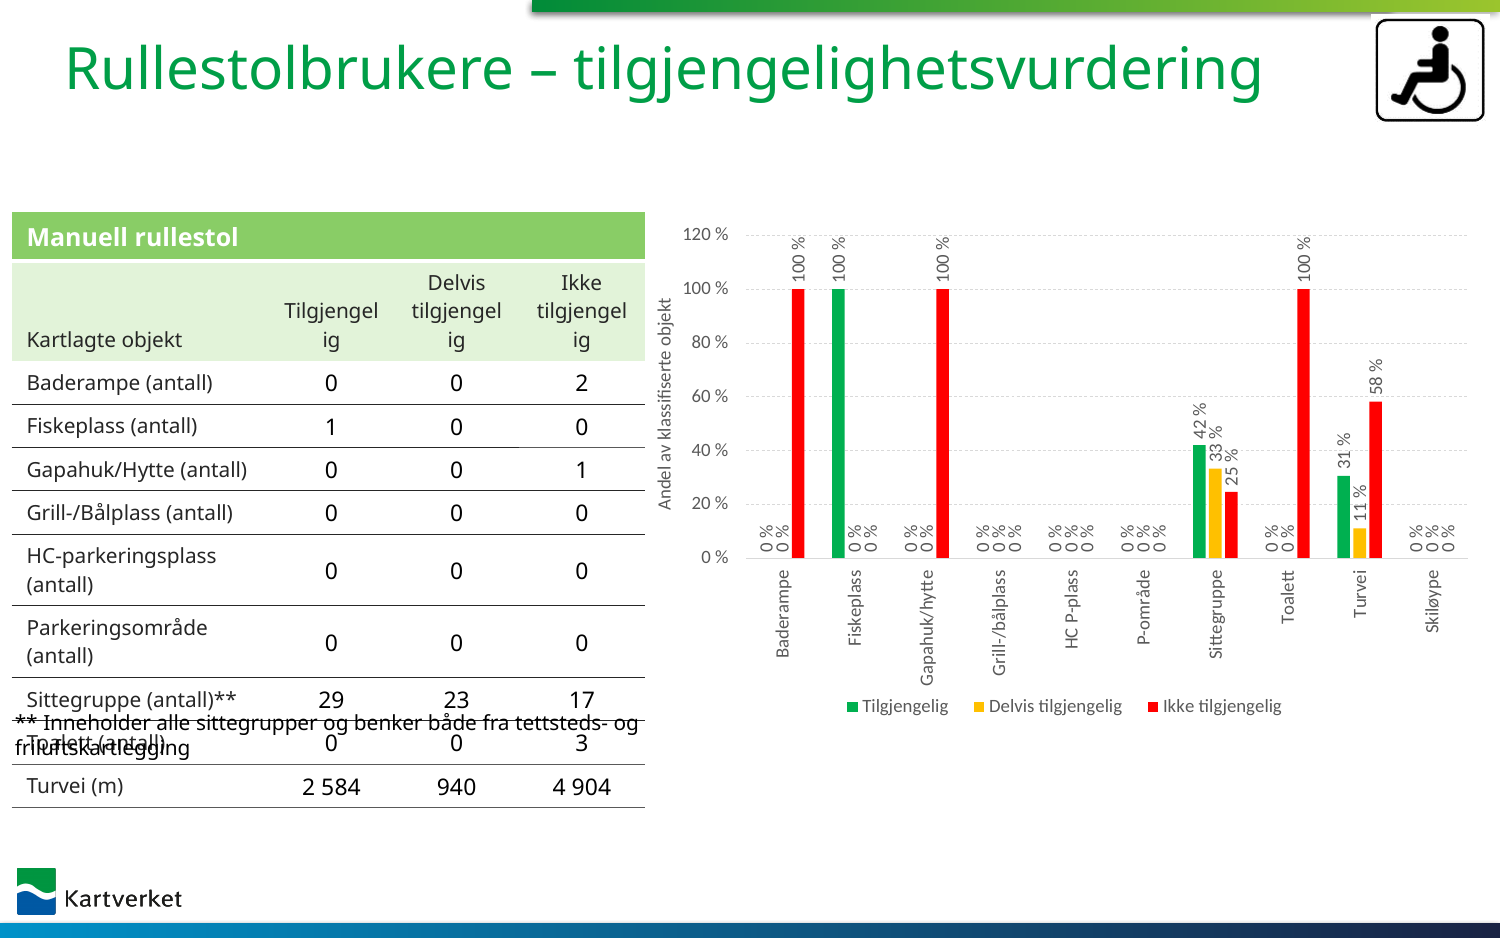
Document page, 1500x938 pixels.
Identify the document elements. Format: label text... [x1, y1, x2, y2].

table_cell Parkeringsområde (antall) [12, 606, 269, 677]
table_cell 0 [394, 535, 519, 605]
table_cell Baderampe (antall) [12, 361, 269, 404]
table_cell 0 [394, 405, 519, 447]
table_cell 0 [269, 361, 394, 404]
table_cell 0 [394, 361, 519, 404]
table_cell 0 [519, 606, 638, 677]
text_box Rullestolbrukere – tilgjengelighetsvurdering [49, 12, 1372, 109]
table_cell Sittegruppe (antall)** [12, 678, 269, 702]
table_cell 1 [519, 448, 638, 490]
table_cell Grill-/Bålplass (antall) [12, 491, 269, 534]
table_cell 4 904 [519, 768, 645, 807]
picture [643, 218, 1480, 728]
table_cell Ikke tilgjengelig [519, 263, 638, 361]
table_cell 0 [269, 491, 394, 534]
table_cell 0 [394, 491, 519, 534]
table_cell Fiskeplass (antall) [12, 405, 269, 447]
table_cell 0 [519, 405, 638, 447]
table_cell Turvei (m) [12, 768, 269, 807]
table_cell 29 [269, 678, 394, 702]
table_cell Gapahuk/Hytte (antall) [12, 448, 269, 490]
table_cell Delvis tilgjengelig [394, 263, 519, 361]
table_cell Tilgjengelig [269, 263, 394, 361]
table_cell 0 [269, 448, 394, 490]
table_cell 2 584 [269, 768, 394, 807]
table_cell 17 [519, 678, 638, 702]
table_cell 0 [269, 606, 394, 677]
table_cell 0 [394, 448, 519, 490]
picture [1371, 13, 1491, 127]
table_cell 0 [269, 535, 394, 605]
text_box ** Inneholder alle sittegrupper og benker både fra tettsteds- og friluftskartlegging [0, 702, 745, 768]
table_cell 2 [519, 361, 638, 404]
table_cell 0 [394, 606, 519, 677]
table_cell 0 [519, 491, 638, 534]
table_cell HC-parkeringsplass (antall) [12, 535, 269, 605]
table_cell 1 [269, 405, 394, 447]
table_cell 940 [394, 768, 519, 807]
table_cell Kartlagte objekt [12, 263, 269, 361]
table_cell 0 [519, 535, 638, 605]
table_cell 23 [394, 678, 519, 702]
table_header Manuell rullestol [12, 212, 645, 259]
